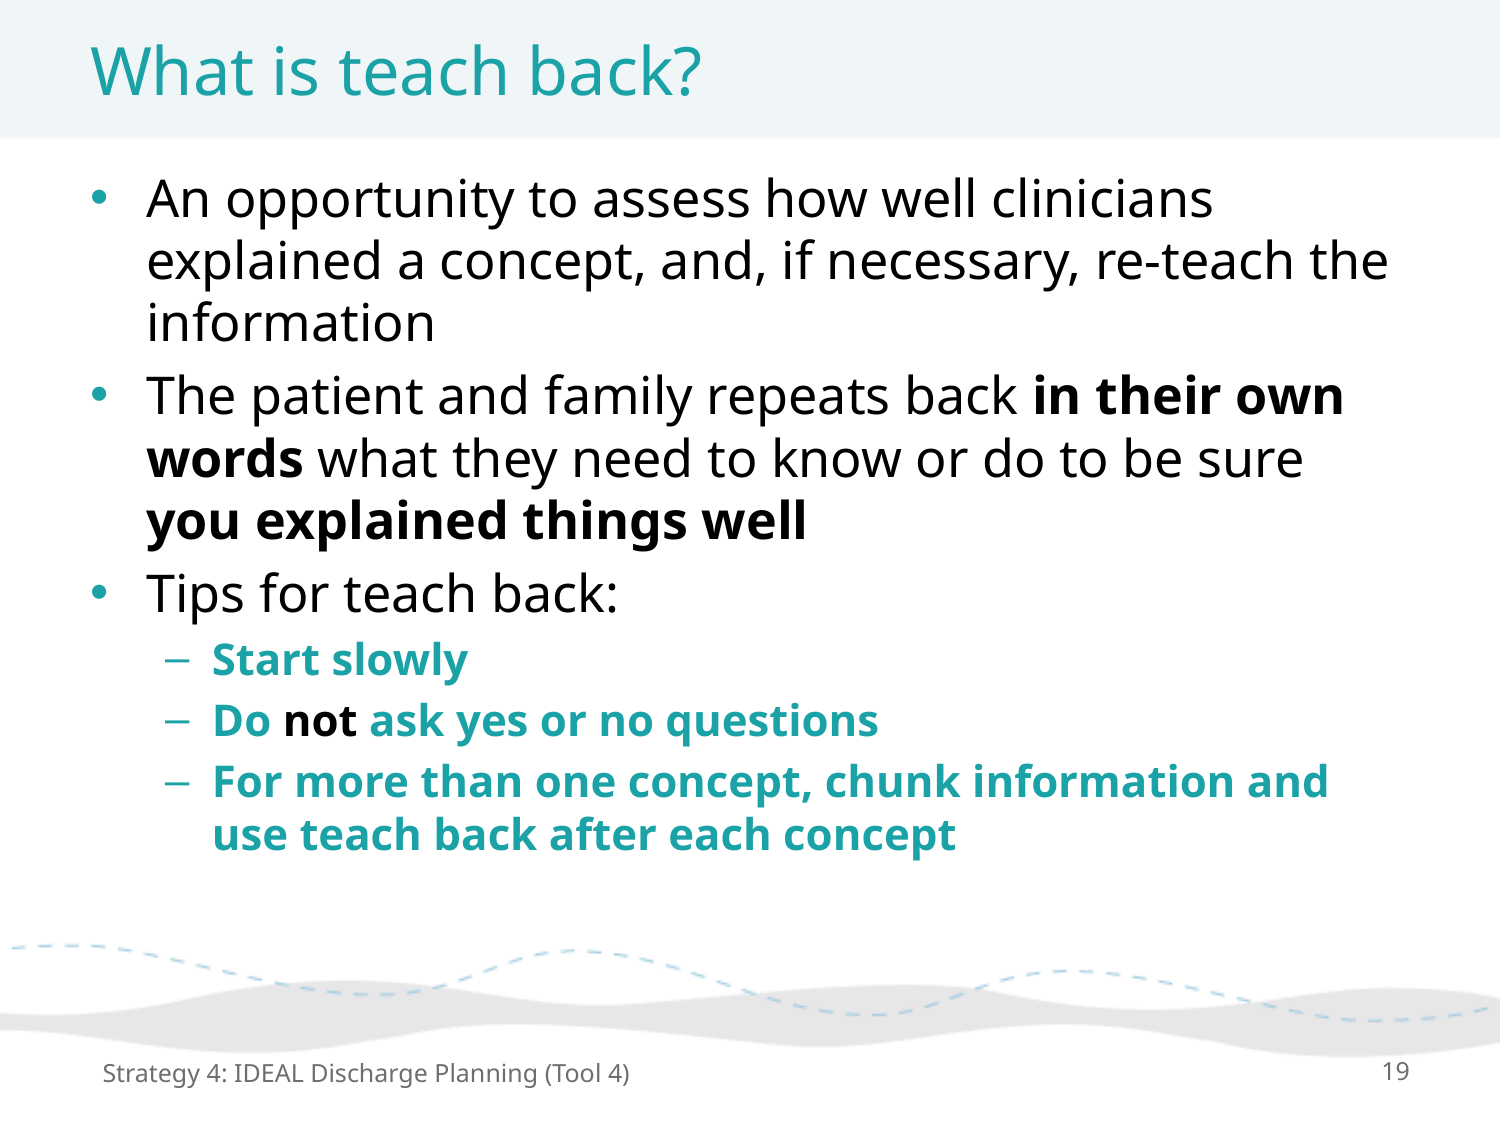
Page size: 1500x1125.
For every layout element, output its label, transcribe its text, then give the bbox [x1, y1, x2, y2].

slide_number 19 [1074, 1042, 1425, 1103]
list An opportunity to assess how well clinicians explained a concept, and, if necessary, re-teach the information The patient and family repeats back in their own words what they need to know or do to be sure you explained things well Tips for teach back: Start slowly Do not ask yes or no questions For more than one concept, chunk information and use teach back after each concept [75, 157, 1425, 900]
picture [0, 0, 1500, 1125]
title What is teach back? [75, 0, 1425, 138]
footer Strategy 4: IDEAL Discharge Planning (Tool 4) [87, 1042, 763, 1103]
